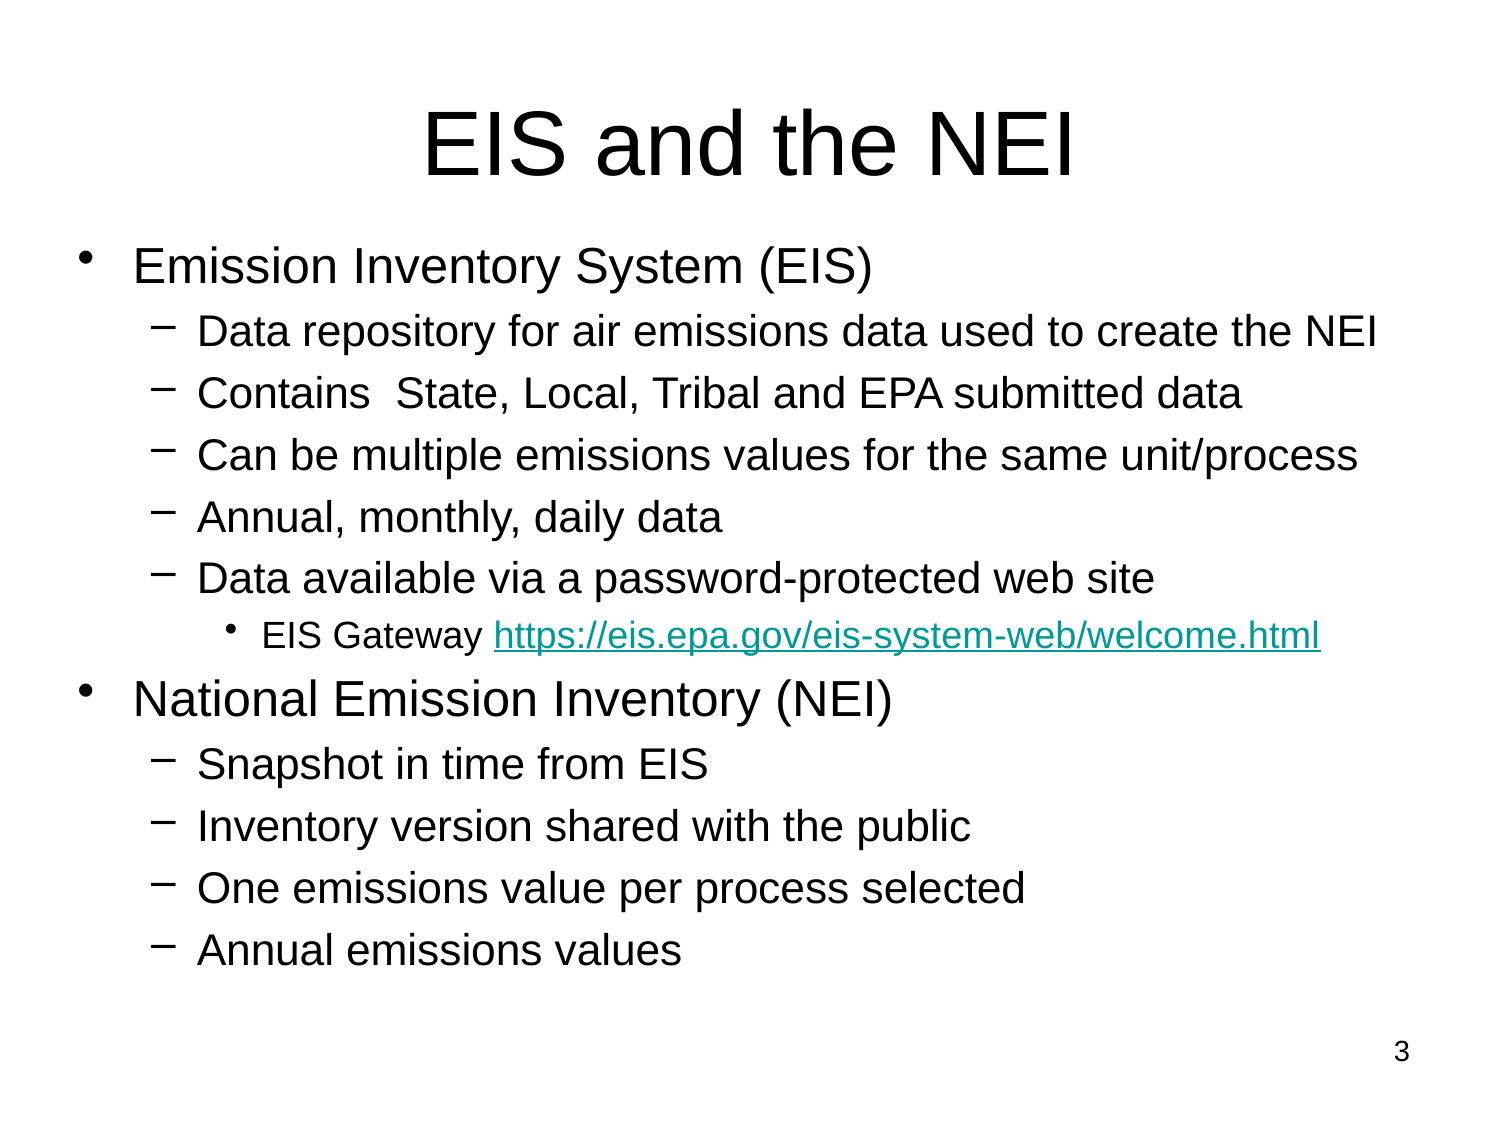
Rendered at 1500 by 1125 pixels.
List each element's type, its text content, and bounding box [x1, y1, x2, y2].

title EIS and the NEI [74, 44, 1426, 233]
slide_number 3 [1074, 1024, 1426, 1103]
list Emission Inventory System (EIS) Data repository for air emissions data used to create the NEI Contains State, Local, Tribal and EPA submitted data Can be multiple emissions values for the same unit/process Annual, monthly, daily data Data available via a password-protected web site EIS Gateway https://eis.epa.gov/eis-system-web/welcome.html National Emission Inventory (NEI) Snapshot in time from EIS Inventory version shared with the public One emissions value per process selected Annual emissions values [62, 224, 1413, 1038]
